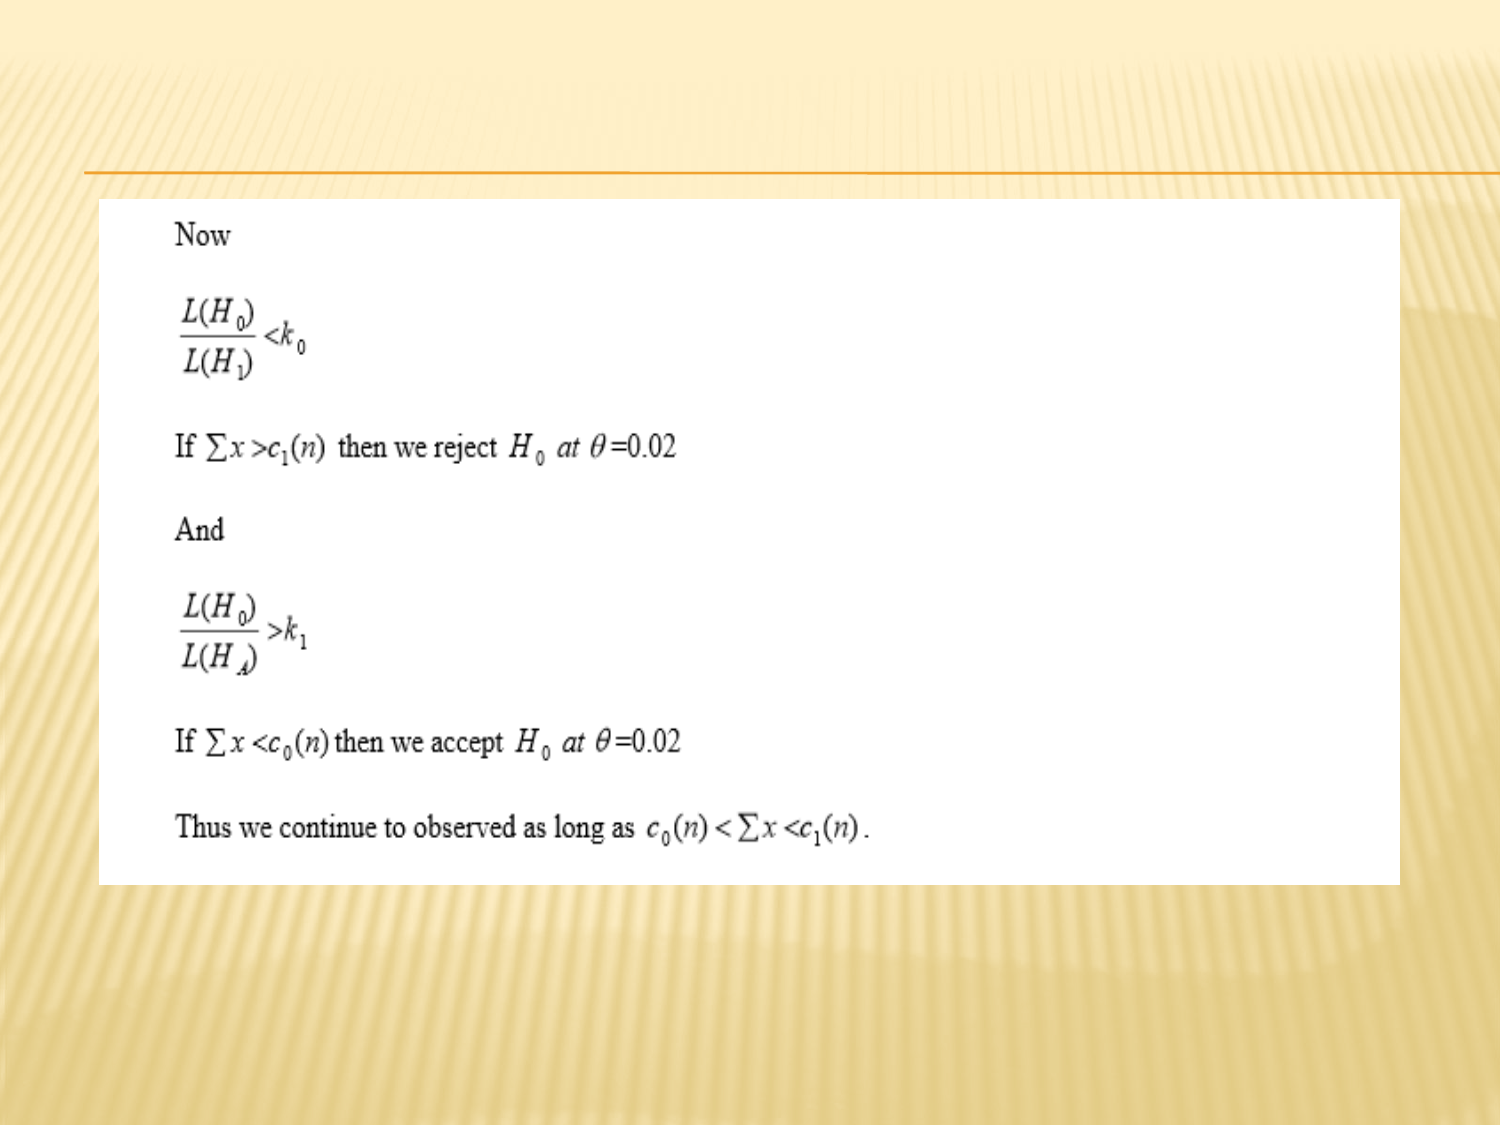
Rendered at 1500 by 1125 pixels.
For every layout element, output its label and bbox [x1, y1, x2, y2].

list [99, 199, 1401, 885]
